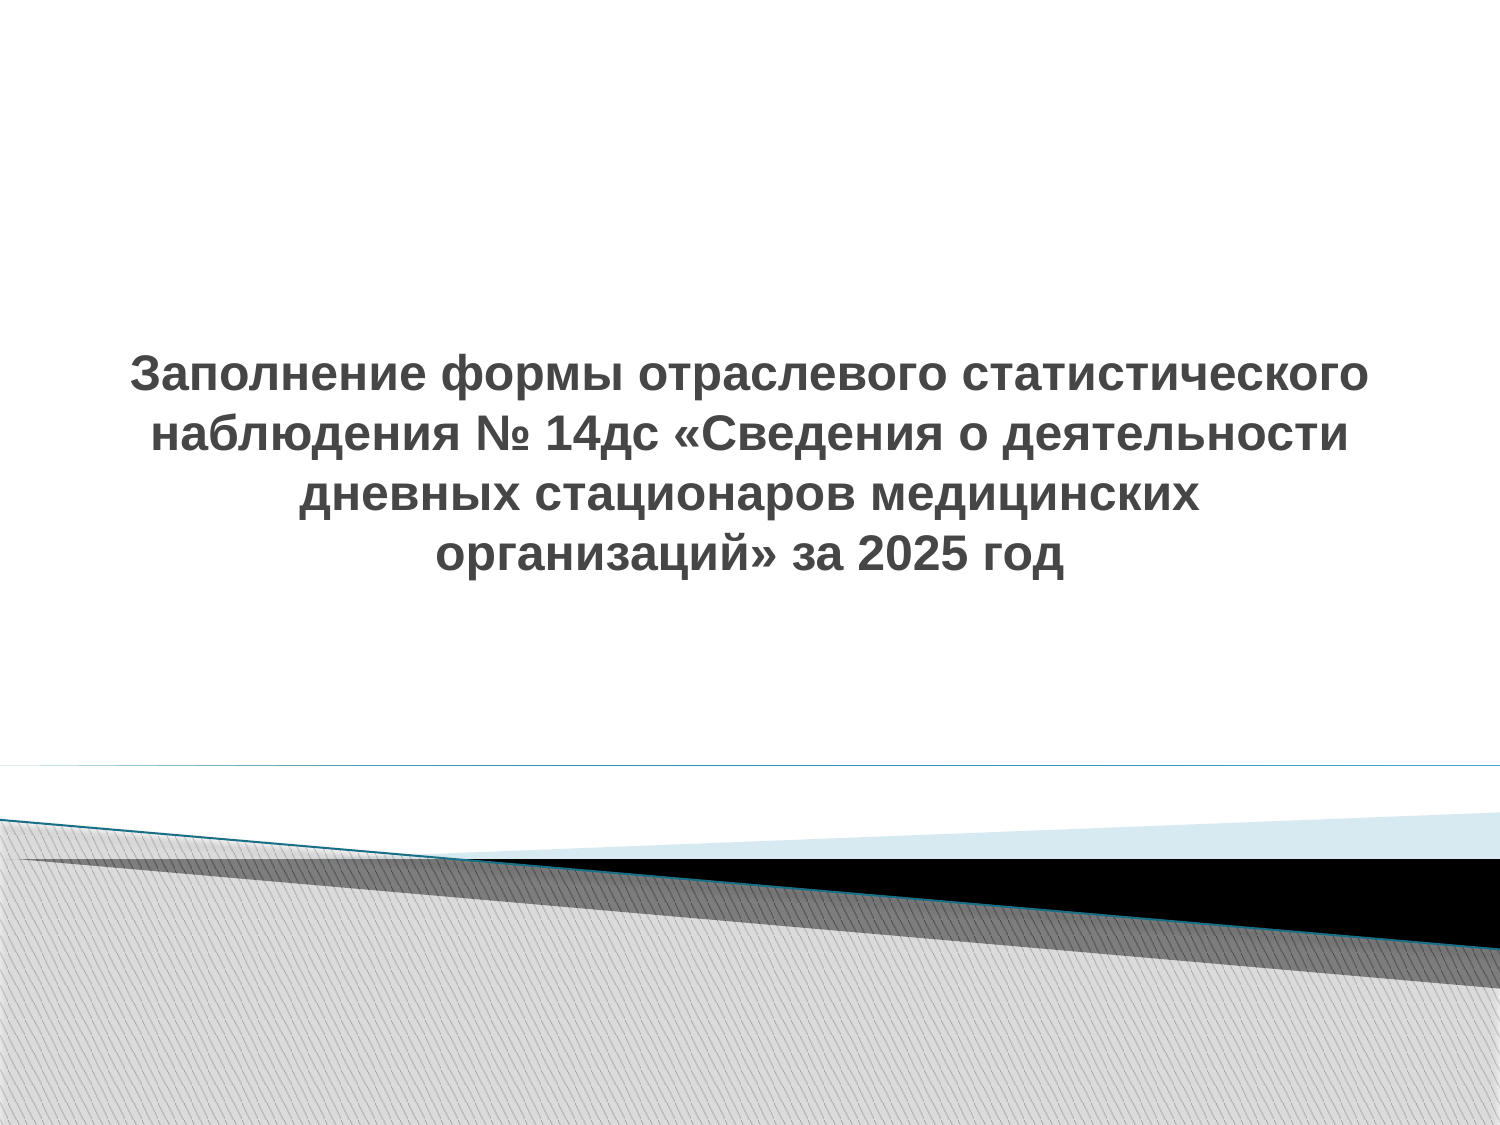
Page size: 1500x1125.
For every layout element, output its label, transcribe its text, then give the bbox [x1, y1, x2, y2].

picture [5, 859, 1500, 989]
title Заполнение формы отраслевого статистического наблюдения № 14дс «Сведения о деятельности дневных стационаров медицинских организаций» за 2025 год [112, 287, 1388, 588]
